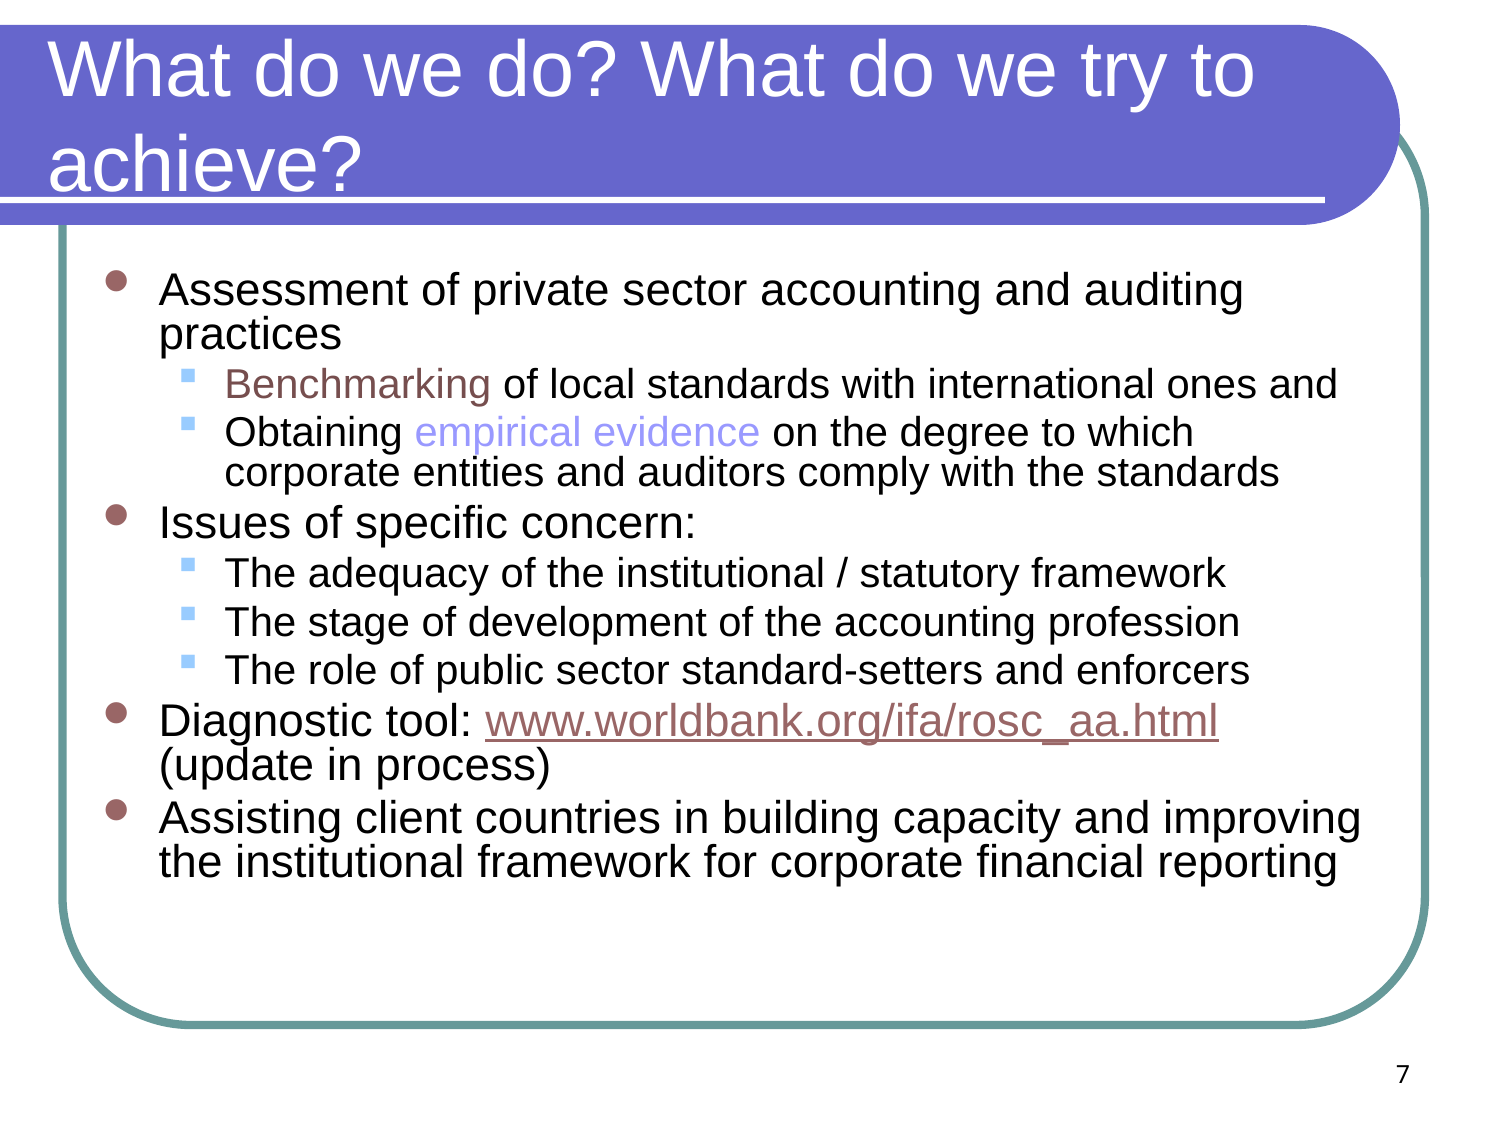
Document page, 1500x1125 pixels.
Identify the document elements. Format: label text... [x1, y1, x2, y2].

list Assessment of private sector accounting and auditing practices Benchmarking of local standards with international ones and Obtaining empirical evidence on the degree to which corporate entities and auditors comply with the standards Issues of specific concern: The adequacy of the institutional / statutory framework The stage of development of the accounting profession The role of public sector standard-setters and enforcers Diagnostic tool: www.worldbank.org/ifa/rosc_aa.html (update in process) Assisting client countries in building capacity and improving the institutional framework for corporate financial reporting [87, 262, 1388, 976]
title What do we do? What do we try to achieve? [31, 37, 1348, 188]
slide_number 7 [1074, 1024, 1426, 1101]
